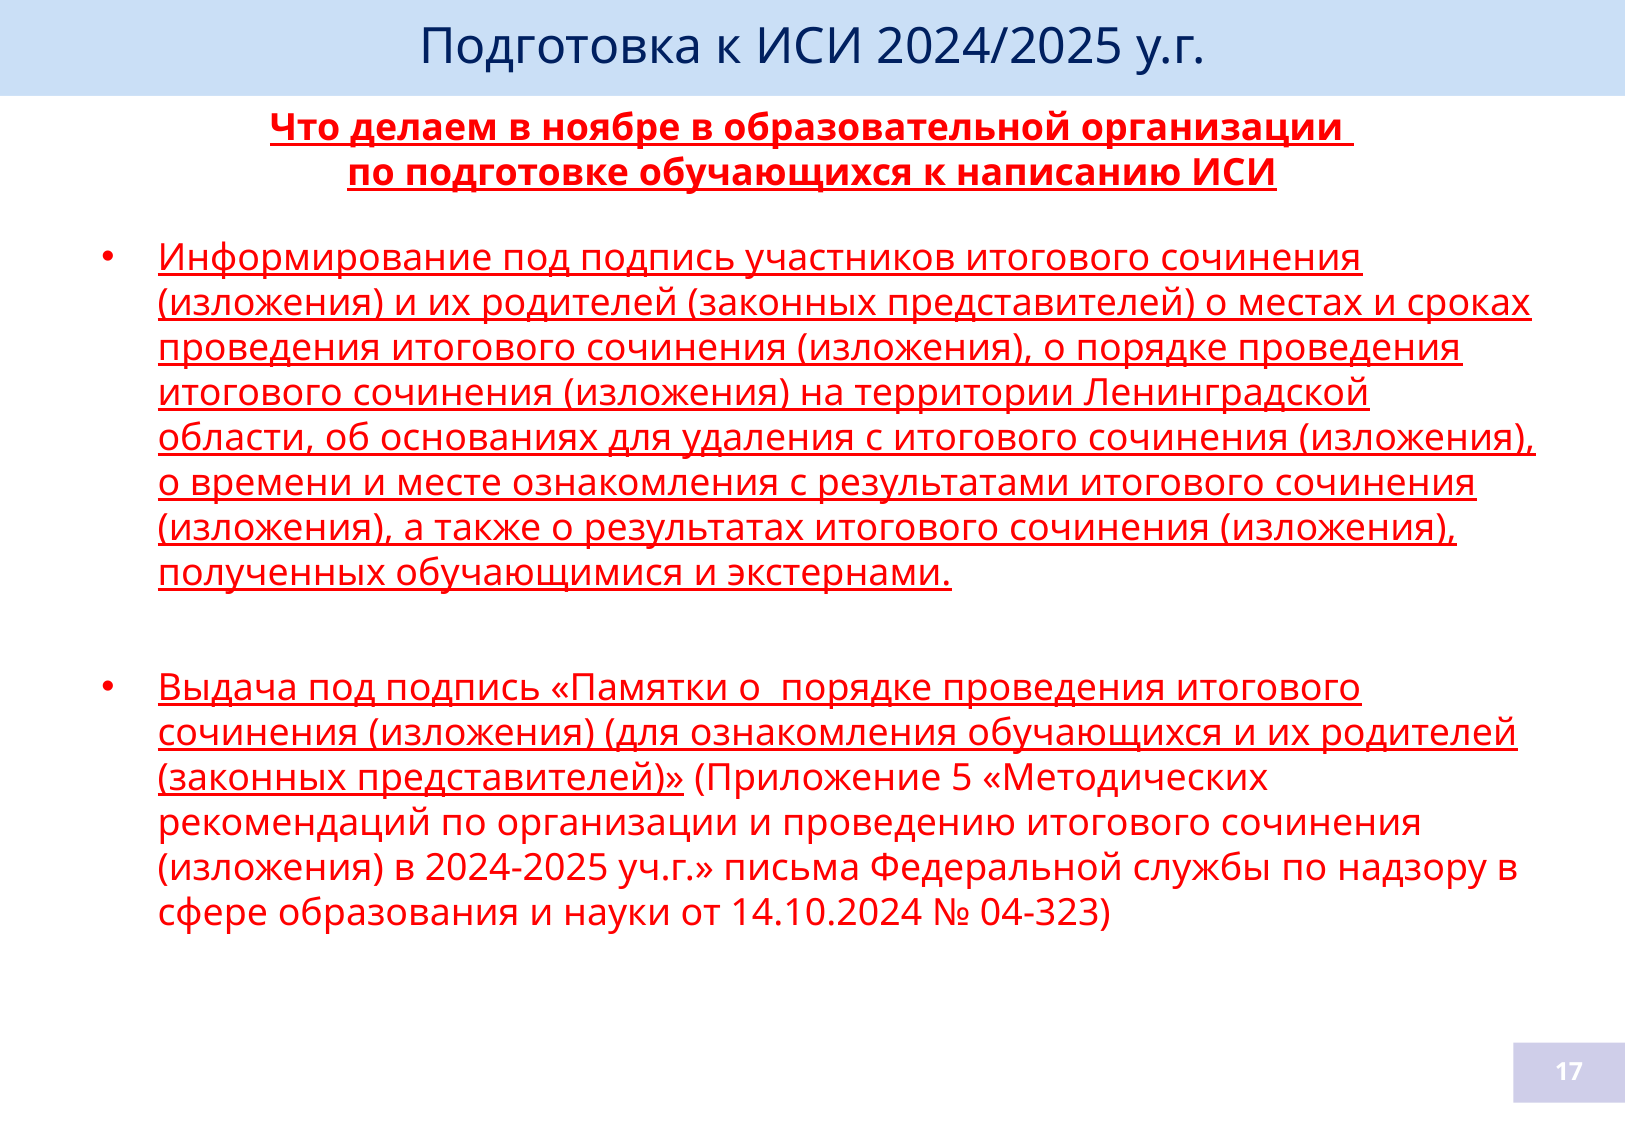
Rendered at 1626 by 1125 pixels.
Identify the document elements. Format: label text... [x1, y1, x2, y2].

picture [0, 0, 1625, 96]
text_box Что делаем в ноябре в образовательной организации по подготовке обучающихся к написанию ИСИ Информирование под подпись участников итогового сочинения (изложения) и их родителей (законных представителей) о местах и сроках проведения итогового сочинения (изложения), о порядке проведения итогового сочинения (изложения) на территории Ленинградской области, об основаниях для удаления с итогового сочинения (изложения), о времени и месте ознакомления с результатами итогового сочинения (изложения), а также о результатах итогового сочинения (изложения), полученных обучающимися и экстернами. Выдача под подпись «Памятки о порядке проведения итогового сочинения (изложения) (для ознакомления обучающихся и их родителей (законных представителей)» (Приложение 5 «Методических рекомендаций по организации и проведению итогового сочинения (изложения) в 2024-2025 уч.г.» письма Федеральной службы по надзору в сфере образования и науки от 14.10.2024 № 04-323) [57, 96, 1552, 941]
slide_number 17 [1513, 1042, 1625, 1103]
